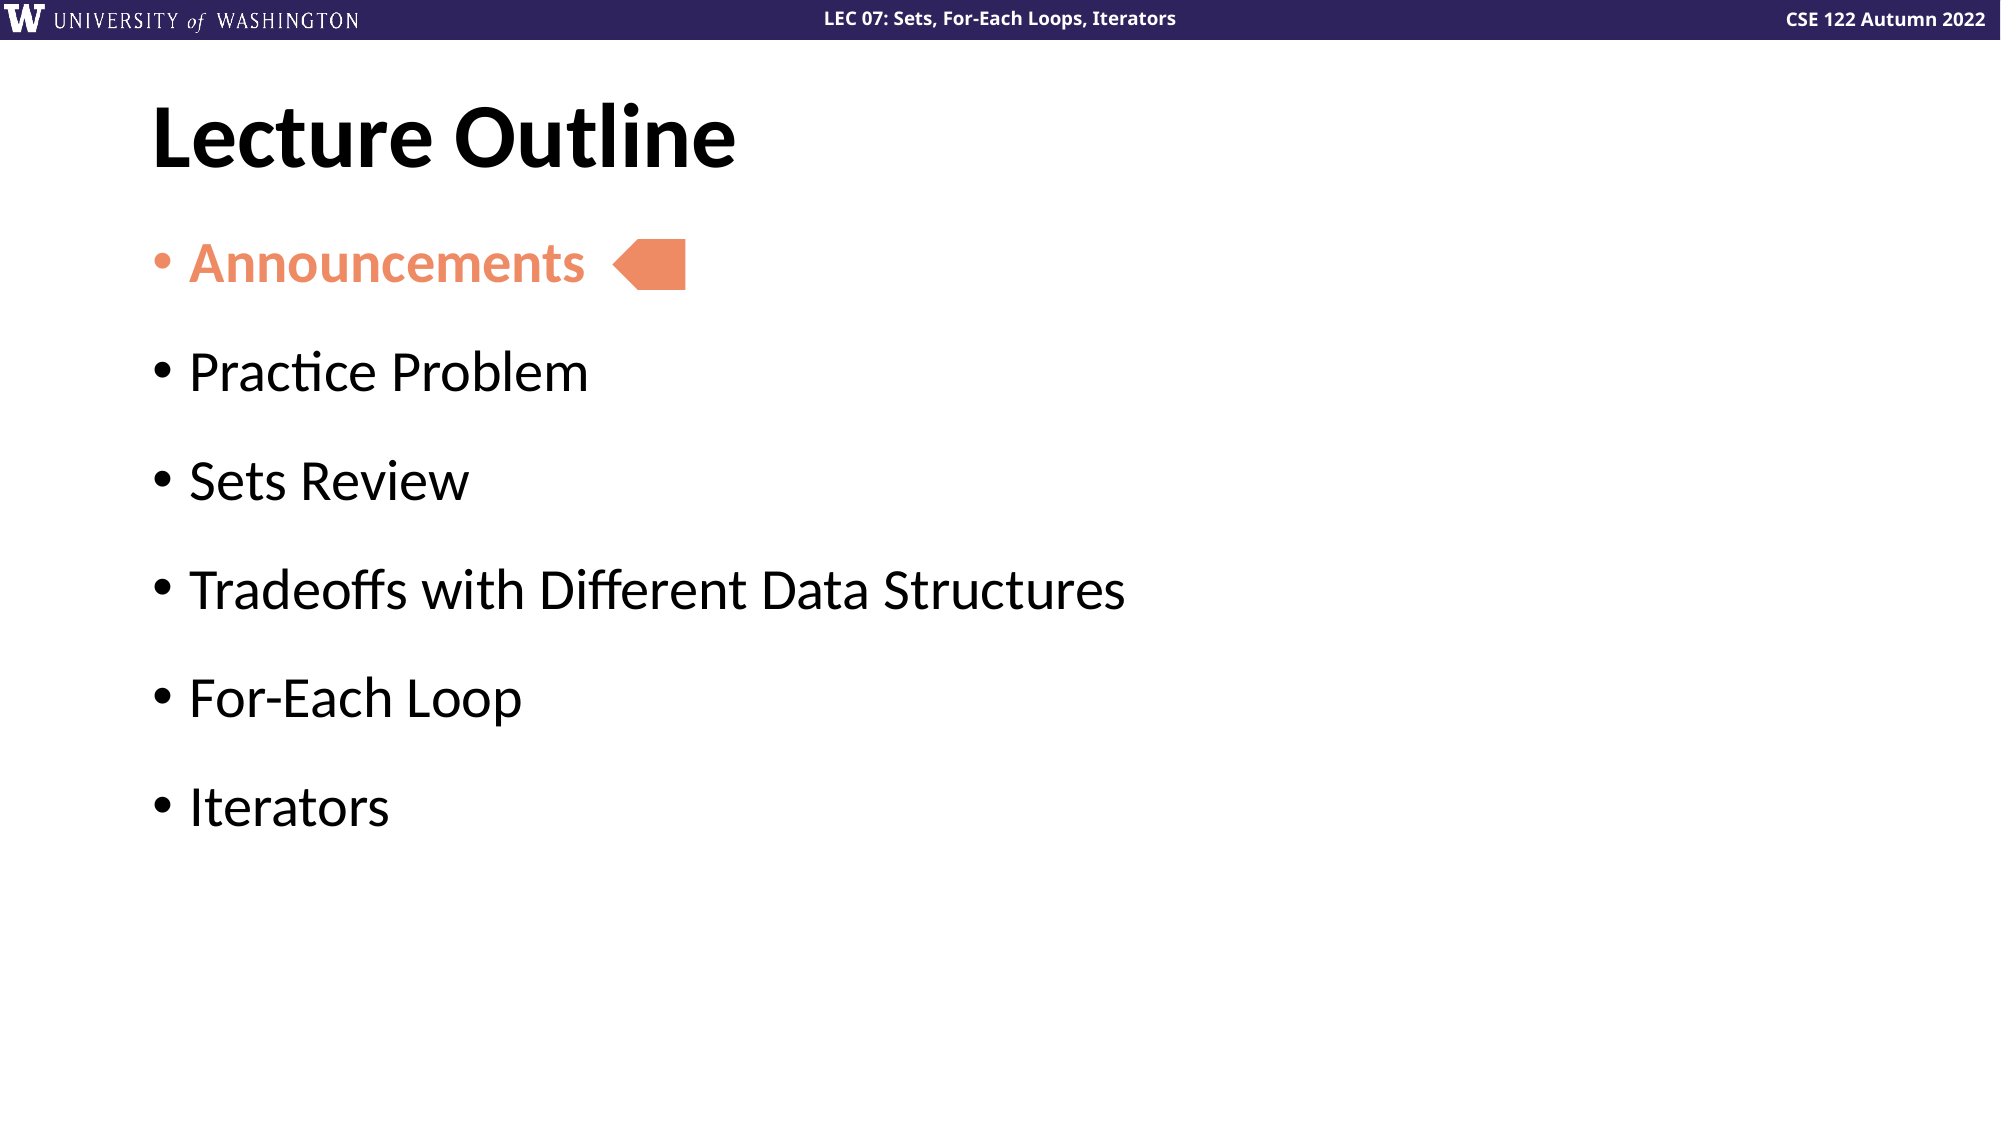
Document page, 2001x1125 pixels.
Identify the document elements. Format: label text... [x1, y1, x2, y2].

text_box [610, 238, 687, 291]
title Lecture Outline [137, 74, 1863, 200]
picture [4, 4, 358, 33]
list Announcements Practice Problem Sets Review Tradeoffs with Different Data Structures For-Each Loop Iterators [137, 224, 1863, 1014]
